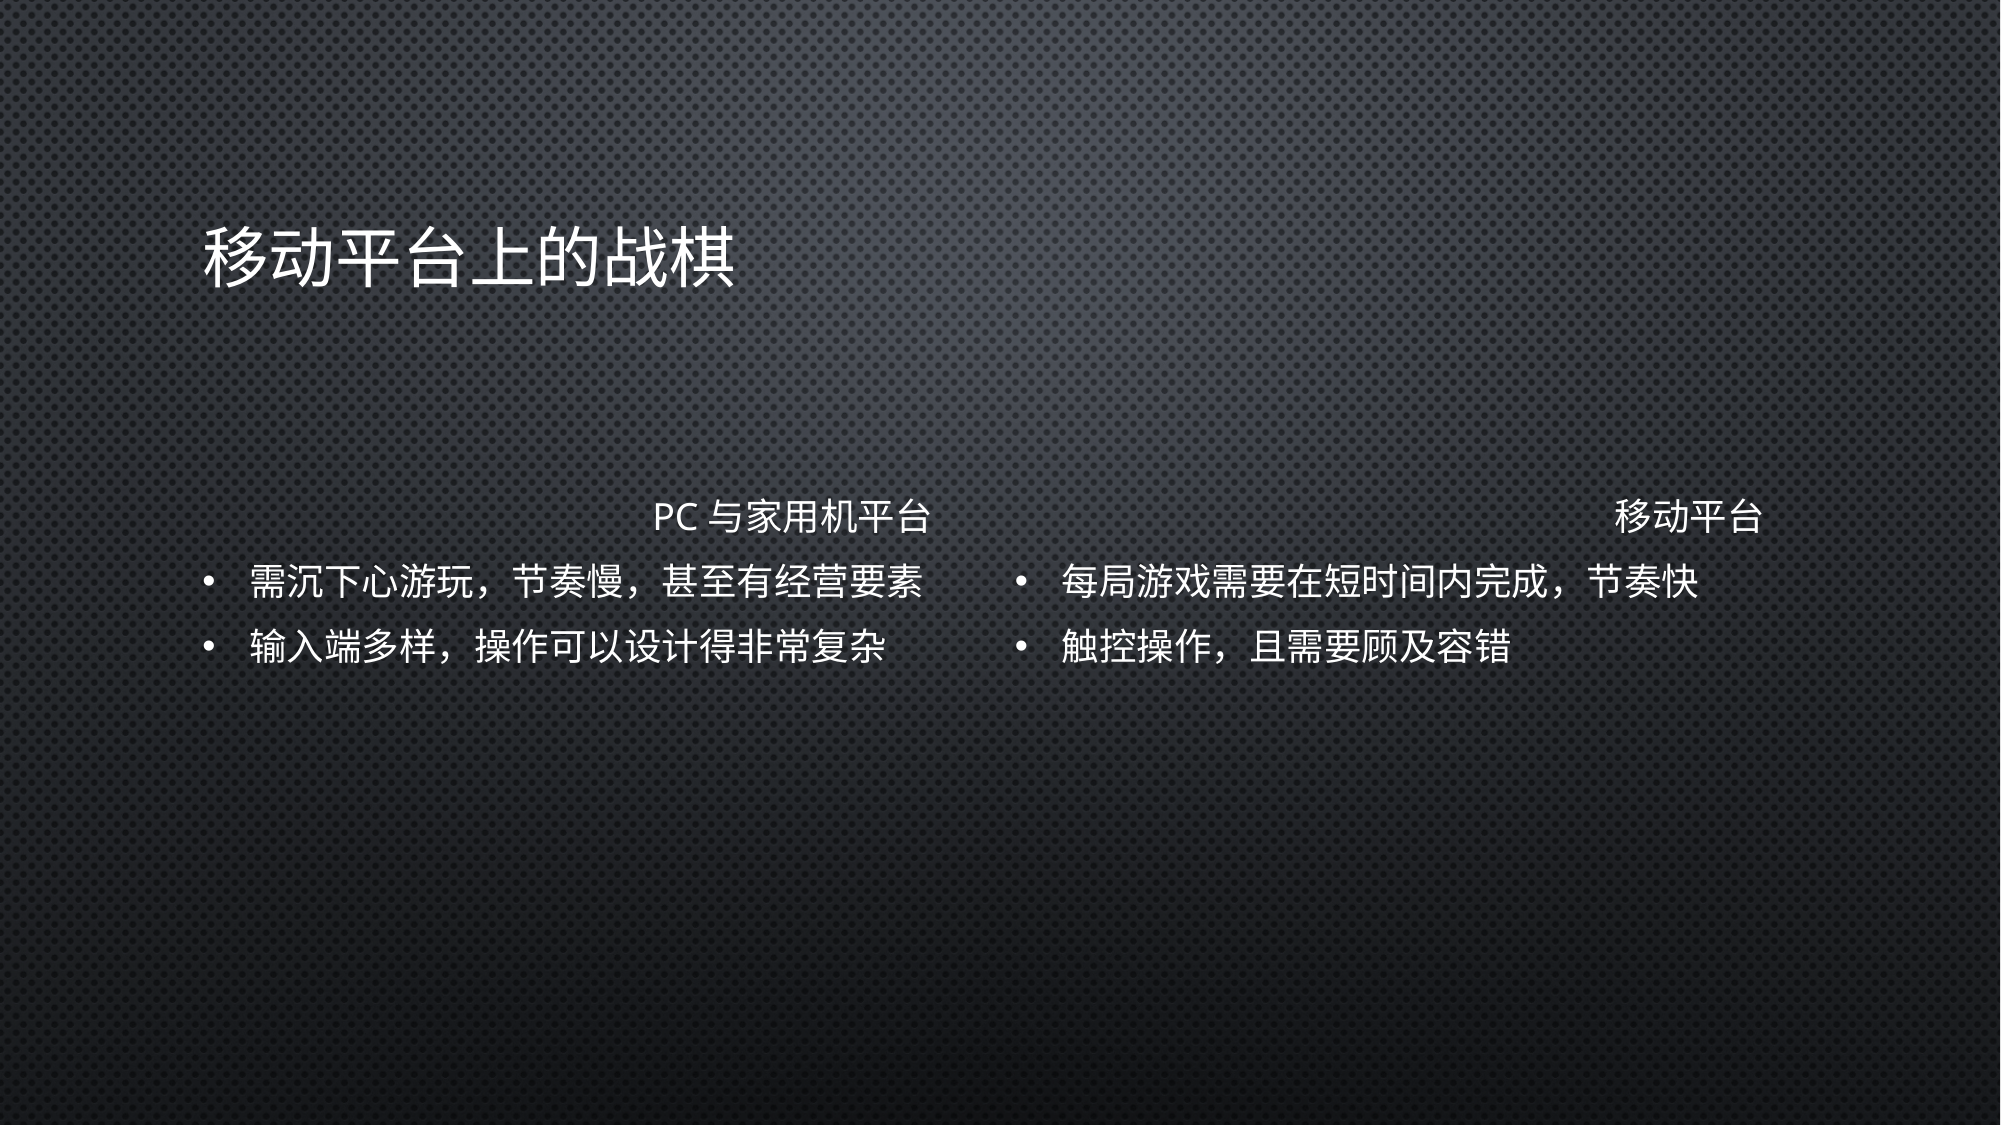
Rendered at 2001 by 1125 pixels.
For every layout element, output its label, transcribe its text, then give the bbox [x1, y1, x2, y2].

title 移动平台上的战棋 [187, 99, 1813, 413]
list PC与家用机平台 需沉下心游玩，节奏慢，甚至有经营要素 输入端多样，操作可以设计得非常复杂 [187, 324, 988, 837]
list 移动平台 每局游戏需要在短时间内完成，节奏快 触控操作，且需要顾及容错 [999, 324, 1800, 837]
